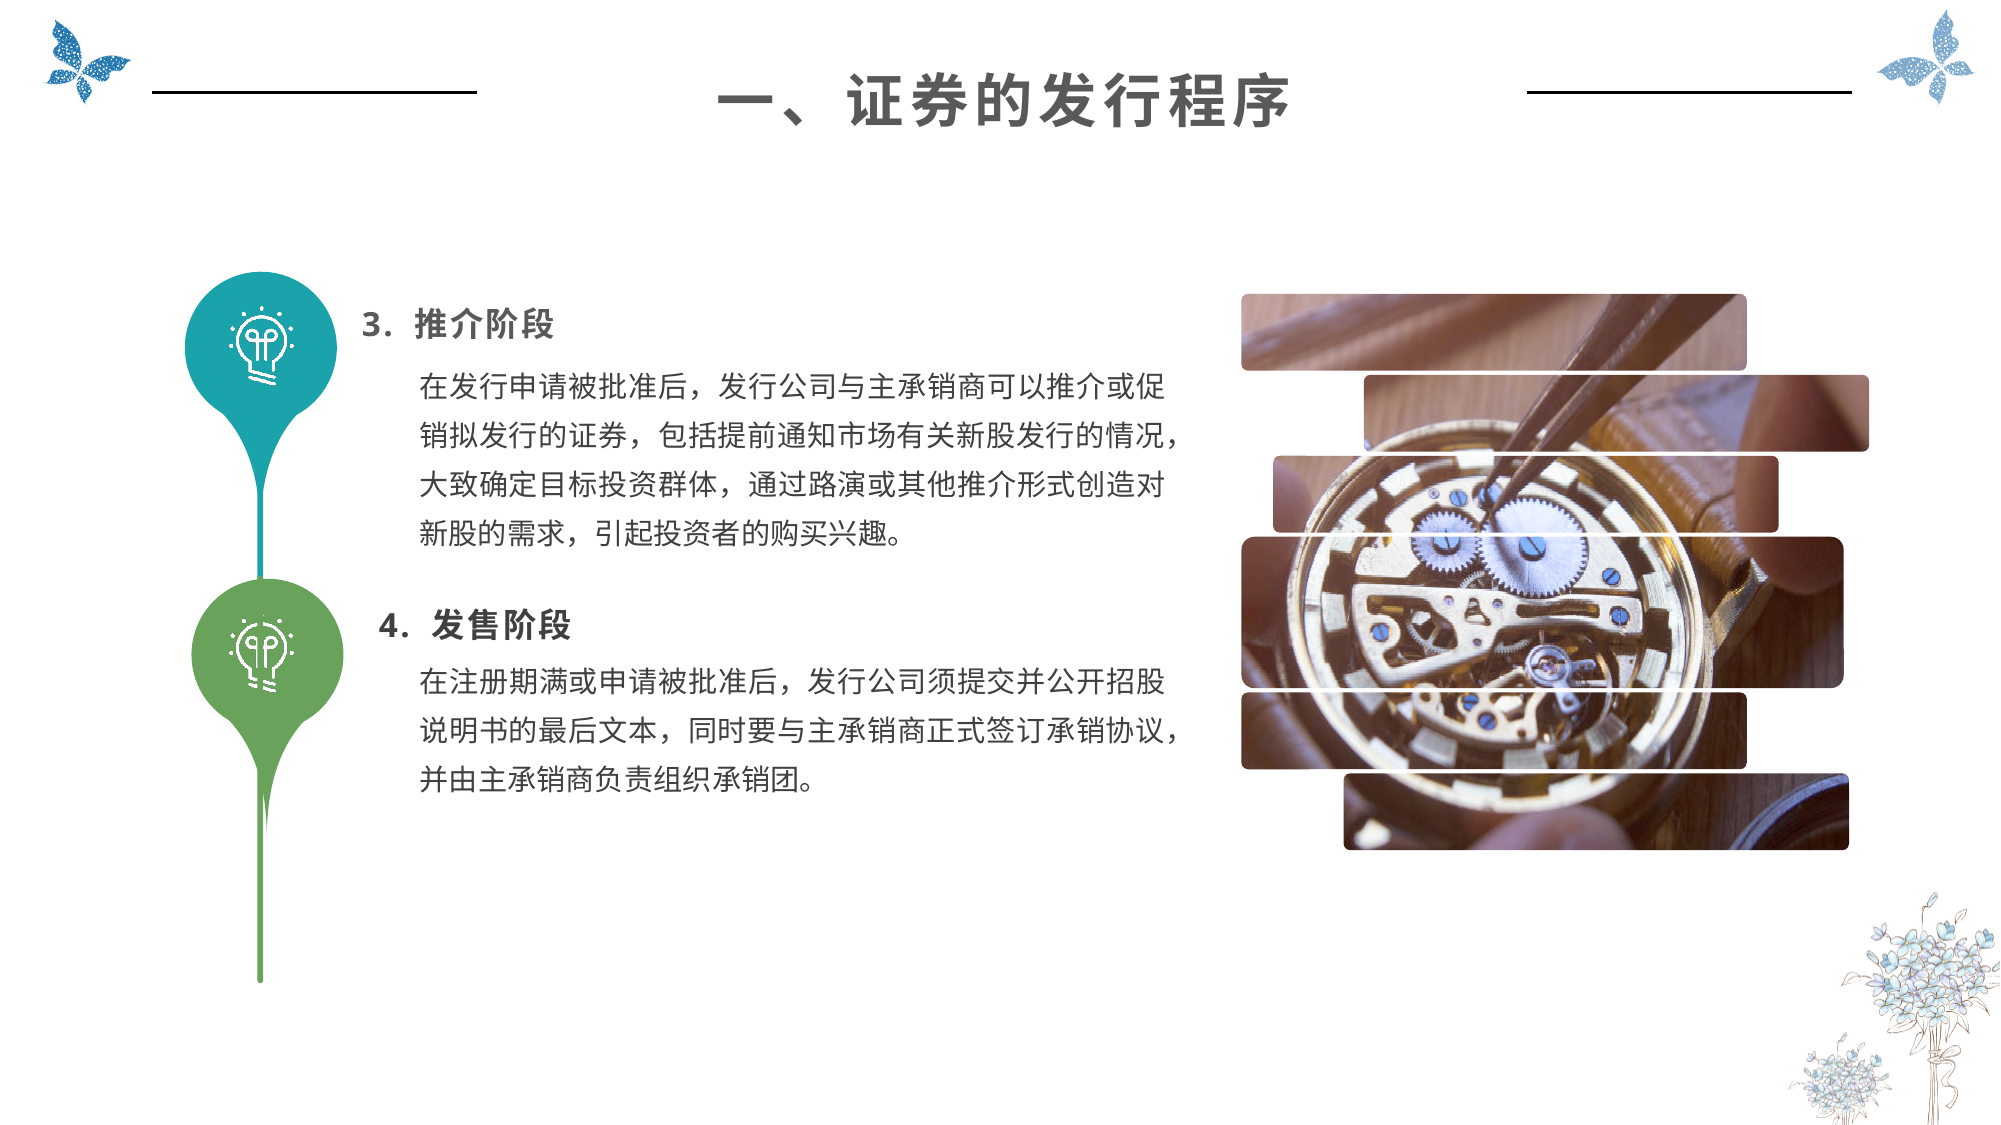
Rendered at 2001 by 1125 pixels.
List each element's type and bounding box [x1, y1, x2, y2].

text_box [346, 255, 1181, 516]
text_box [364, 556, 1181, 883]
text_box [256, 486, 265, 577]
text_box [184, 271, 337, 428]
text_box [256, 735, 265, 985]
picture [214, 606, 309, 701]
text_box [1241, 293, 1870, 851]
picture [214, 299, 309, 394]
text_box [151, 55, 1852, 142]
picture [1788, 892, 2000, 1125]
text_box [191, 578, 344, 735]
